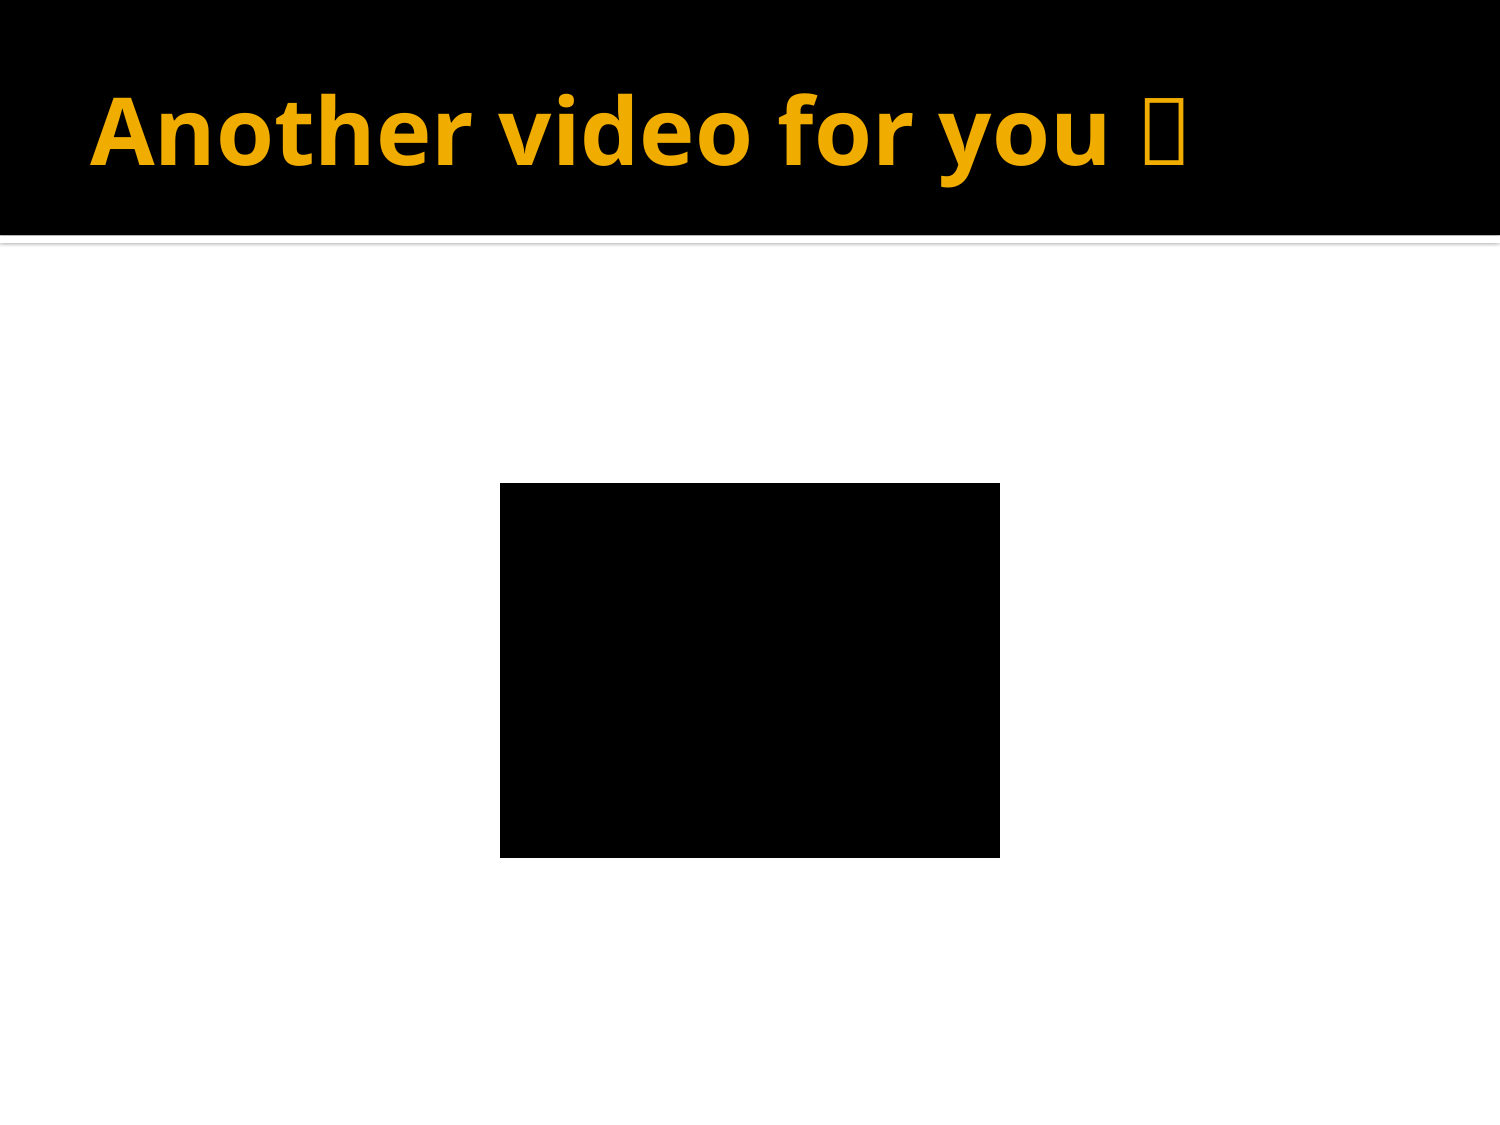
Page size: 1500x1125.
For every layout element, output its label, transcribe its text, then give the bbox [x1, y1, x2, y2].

title Another video for you  [75, 25, 1425, 231]
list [499, 482, 1001, 858]
